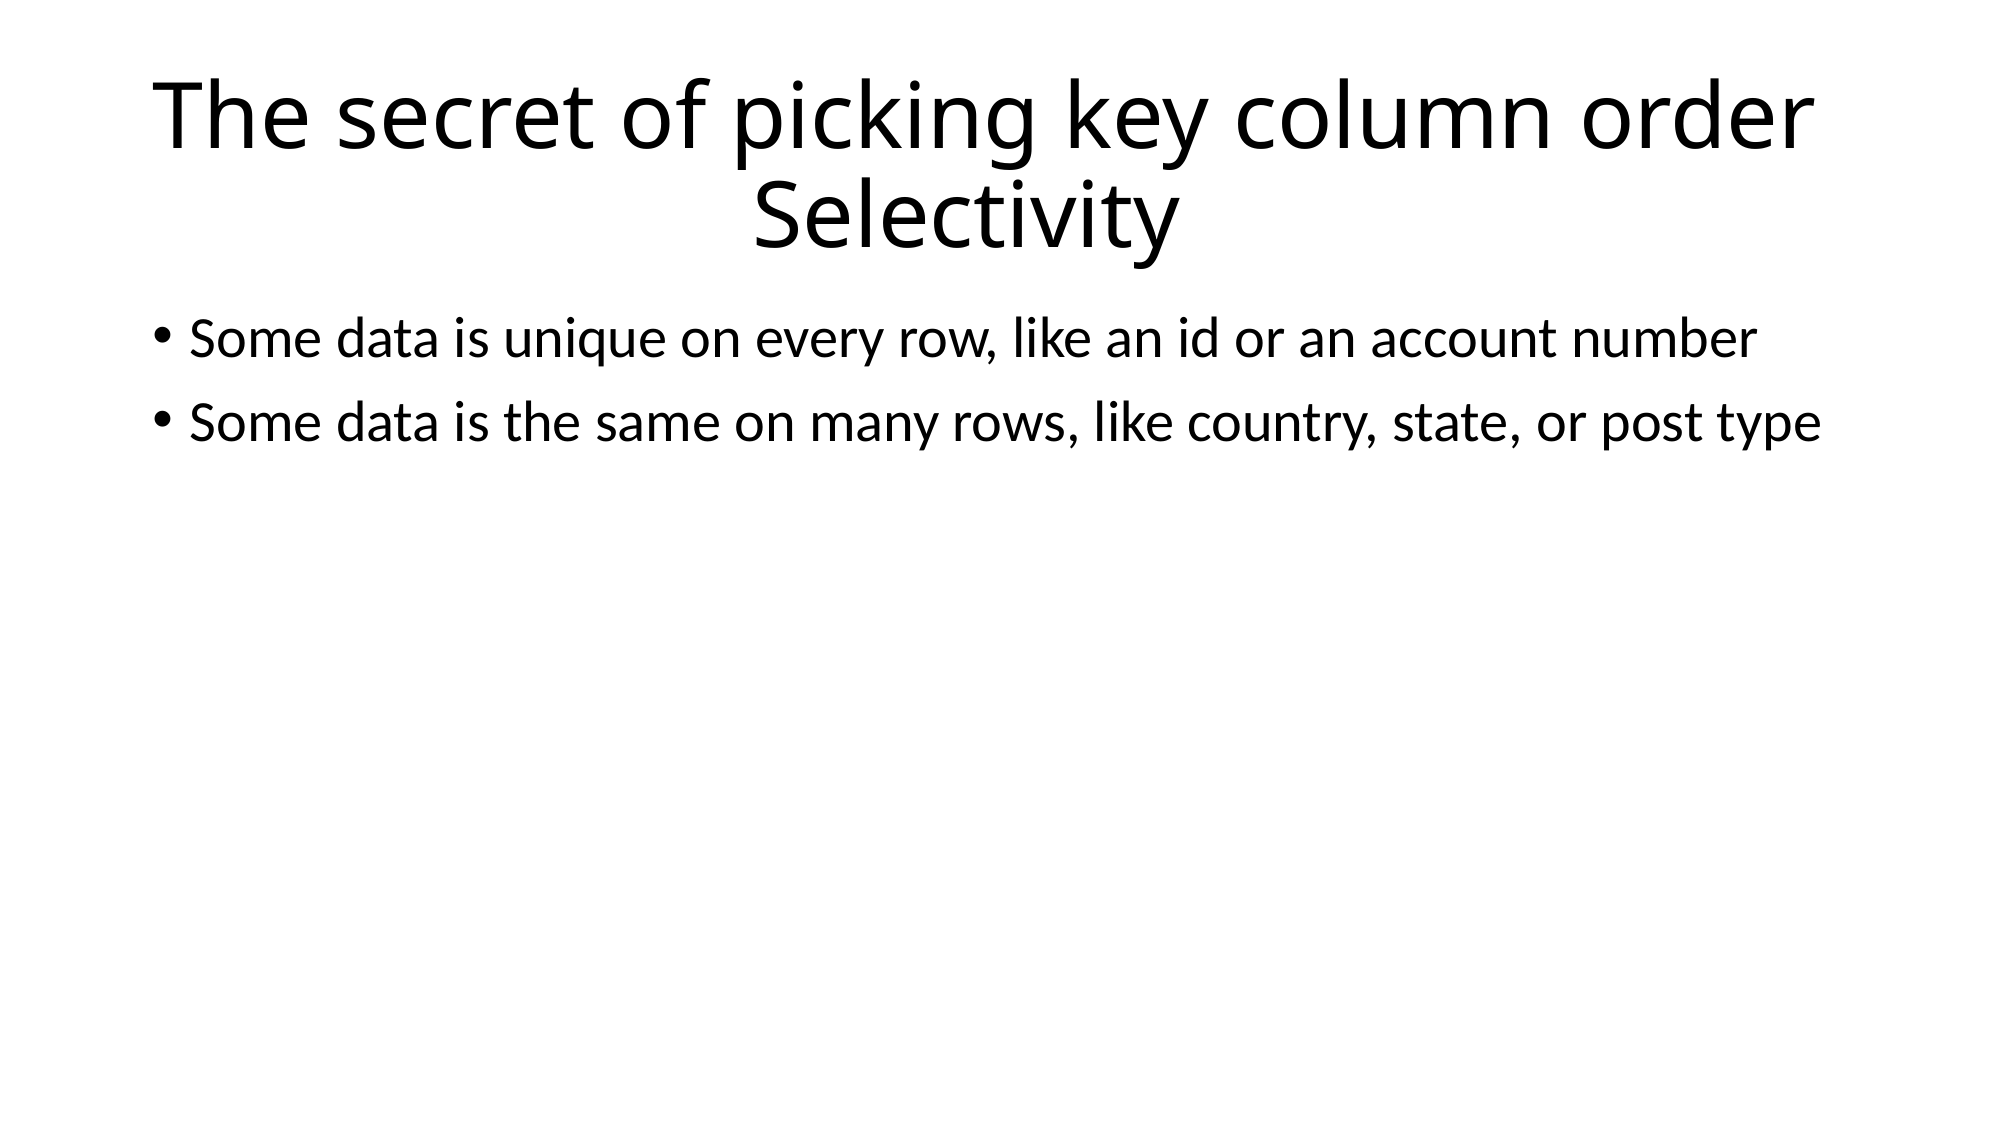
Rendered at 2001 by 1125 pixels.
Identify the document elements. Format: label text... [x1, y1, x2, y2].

title The secret of picking key column order Selectivity [137, 59, 1863, 278]
list Some data is unique on every row, like an id or an account number Some data is the same on many rows, like country, state, or post type [137, 299, 1863, 1014]
